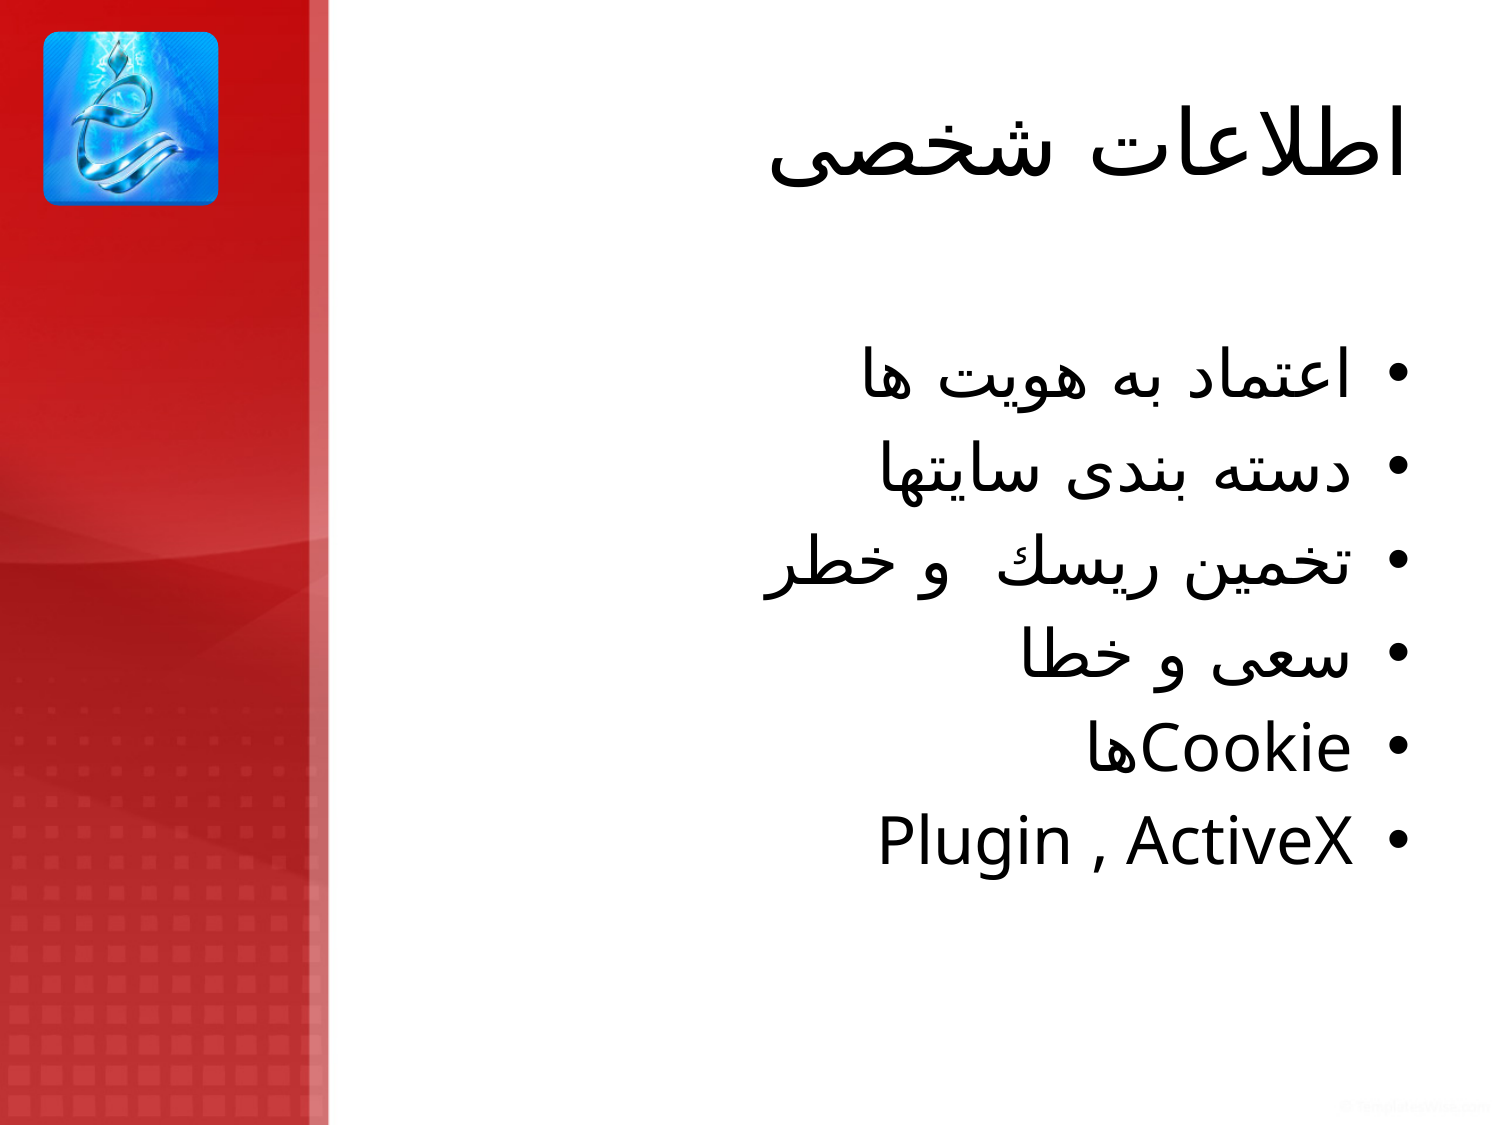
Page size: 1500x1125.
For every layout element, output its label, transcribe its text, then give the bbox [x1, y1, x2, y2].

picture [0, 0, 1500, 1125]
text_box اطلاعات شخصی [348, 45, 1425, 233]
text_box اعتماد به هویت ها دسته بندی سایتها تخمین ریسك و خطر سعی و خطا Cookieها Plugin , ActiveX [348, 323, 1425, 1067]
